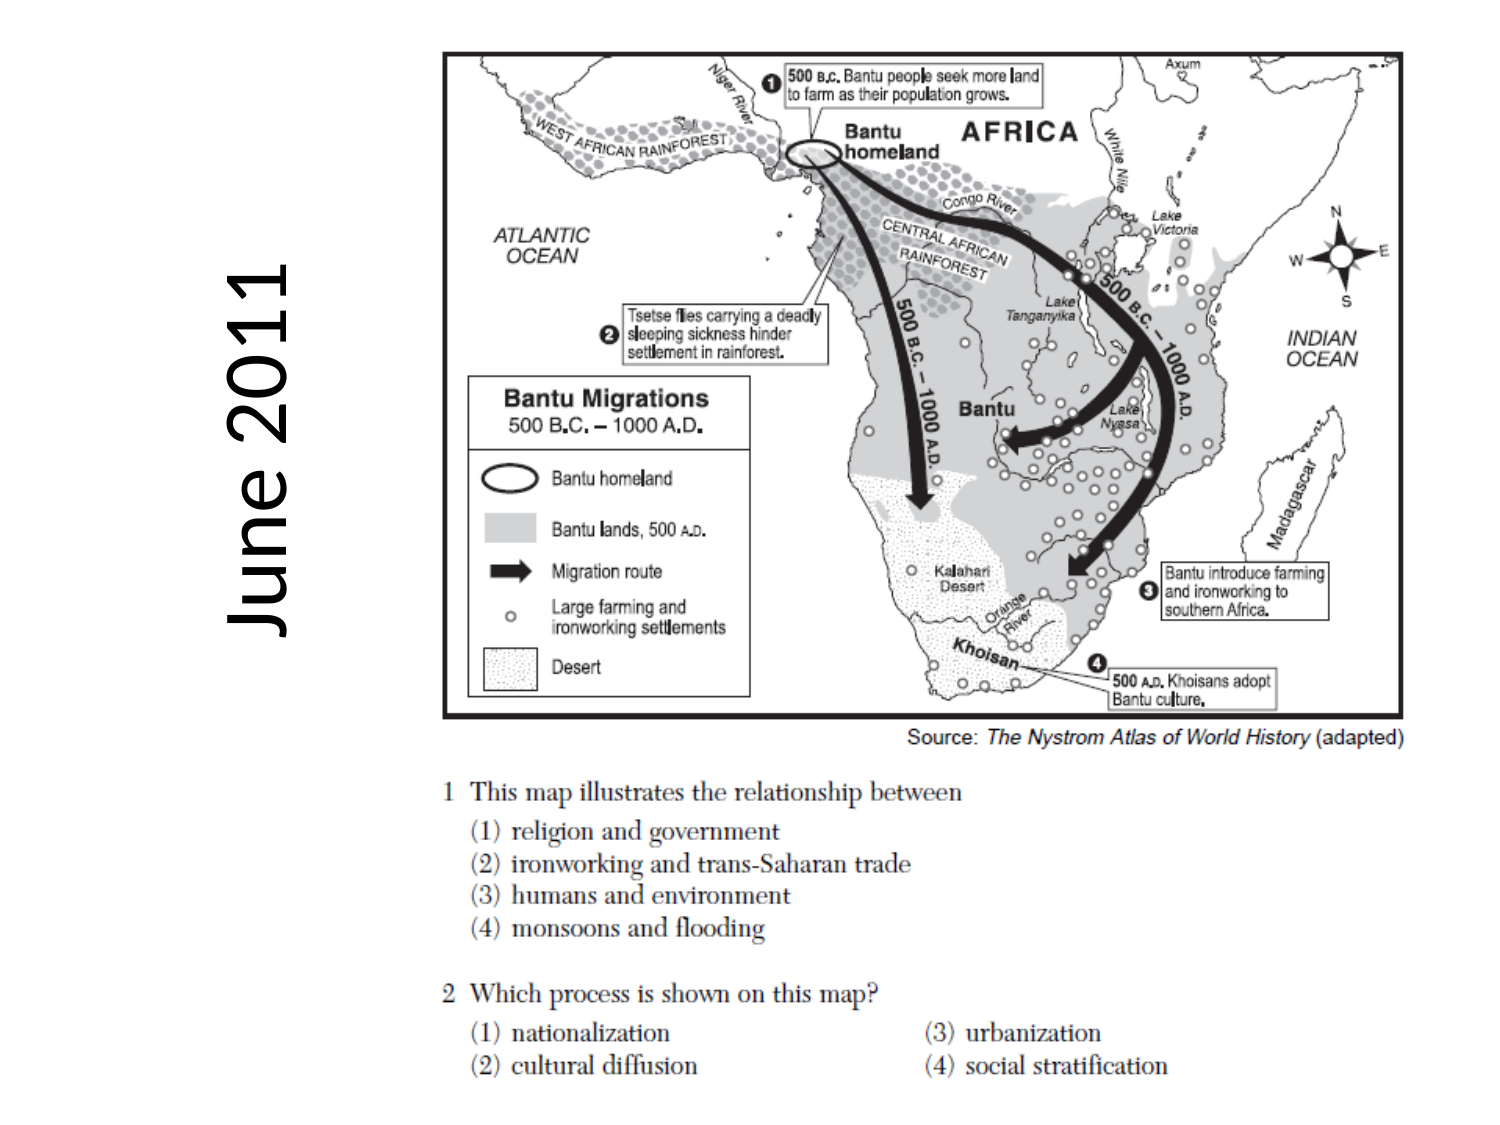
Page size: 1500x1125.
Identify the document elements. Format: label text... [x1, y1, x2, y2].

title June 2011 [75, 0, 425, 1125]
picture [399, 37, 1477, 1087]
